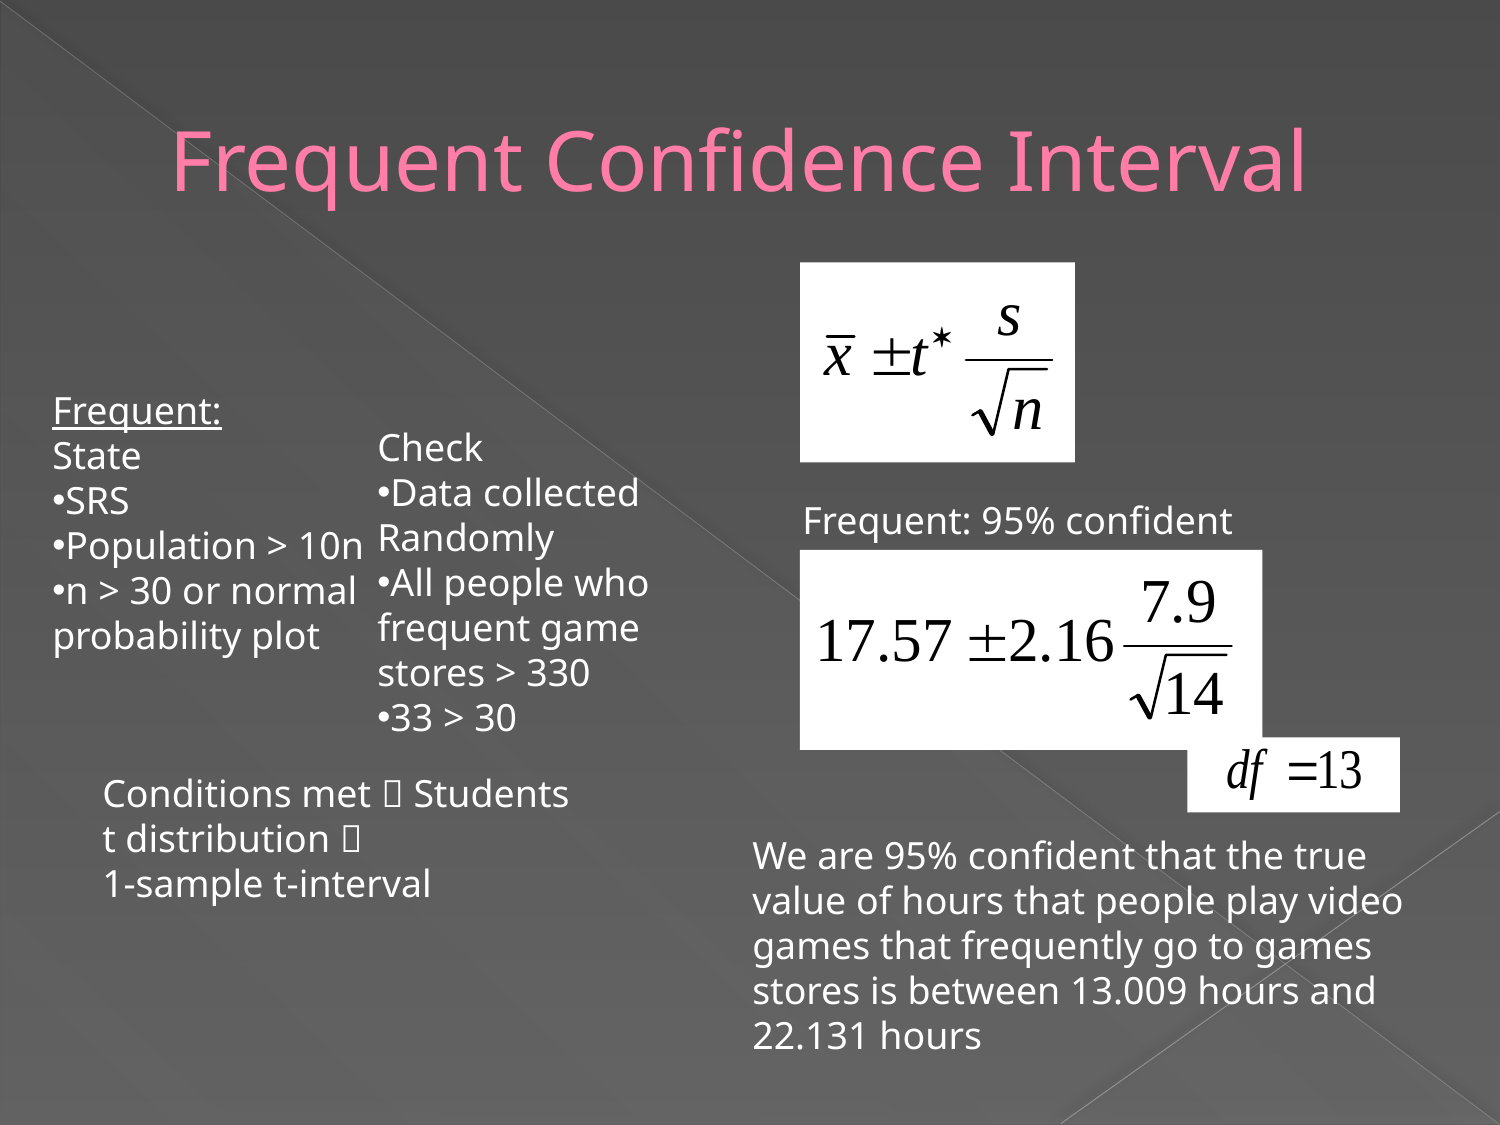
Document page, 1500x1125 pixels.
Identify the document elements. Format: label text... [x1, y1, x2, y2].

text_box Conditions met  Students t distribution  1-sample t-interval [87, 762, 588, 913]
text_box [1187, 737, 1401, 813]
text_box Check Data collected Randomly All people who frequent game stores > 330 33 > 30 [362, 416, 713, 747]
title Frequent Confidence Interval [75, 43, 1425, 274]
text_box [799, 262, 1076, 463]
text_box Frequent: 95% confident [787, 489, 1263, 550]
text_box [799, 549, 1263, 751]
text_box Frequent: State SRS Population > 10n n > 30 or normal probability plot [37, 379, 388, 664]
text_box We are 95% confident that the true value of hours that people play video games that frequently go to games stores is between 13.009 hours and 22.131 hours [737, 824, 1438, 1065]
